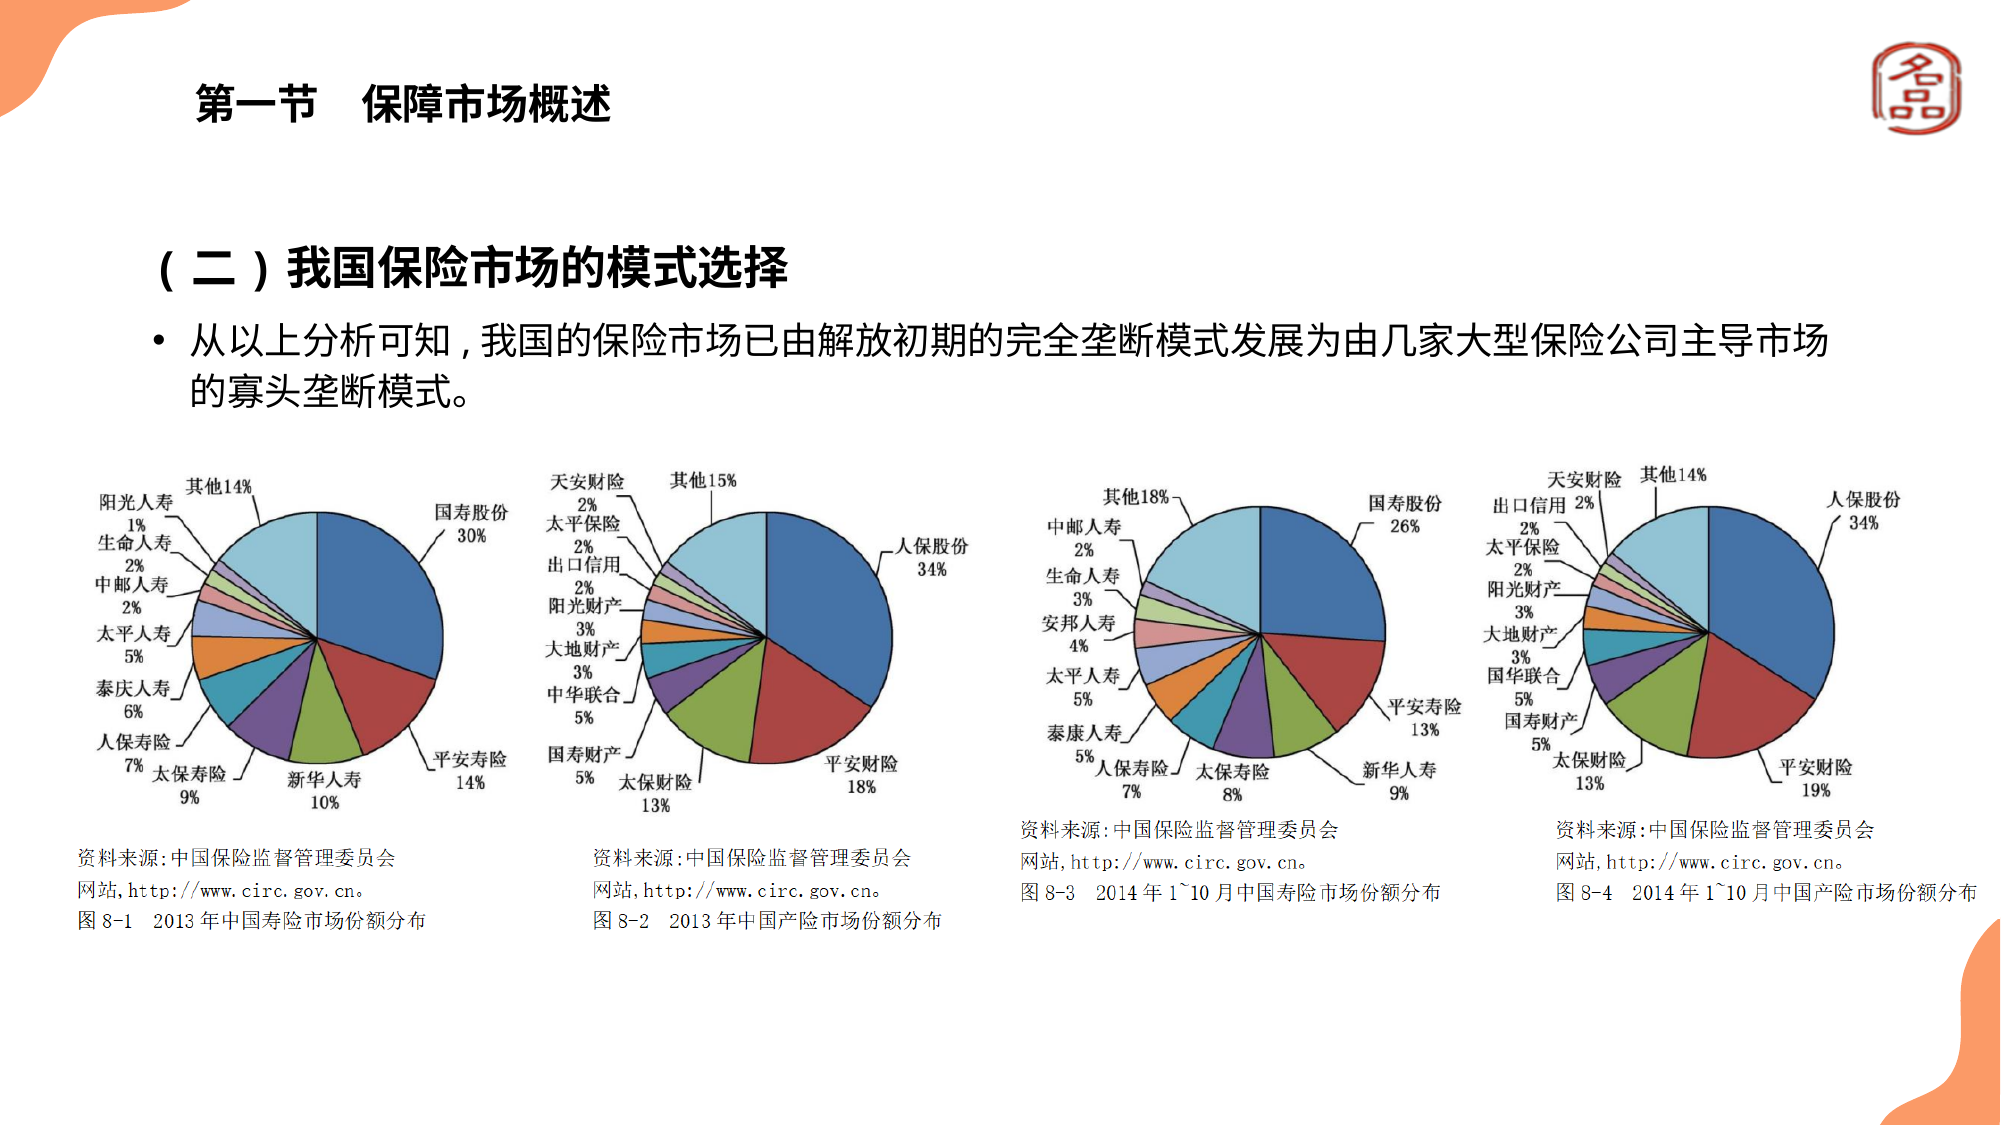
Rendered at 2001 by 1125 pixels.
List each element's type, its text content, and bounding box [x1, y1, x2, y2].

picture [997, 438, 2000, 919]
picture [50, 452, 988, 941]
picture [1861, 10, 1990, 147]
title 第一节 保障市场概述 [137, 60, 1863, 152]
list (二)我国保险市场的模式选择 从以上分析可知,我国的保险市场已由解放初期的完全垄断模式发展为由几家大型保险公司主导市场的寡头垄断模式。 [137, 217, 1863, 1031]
